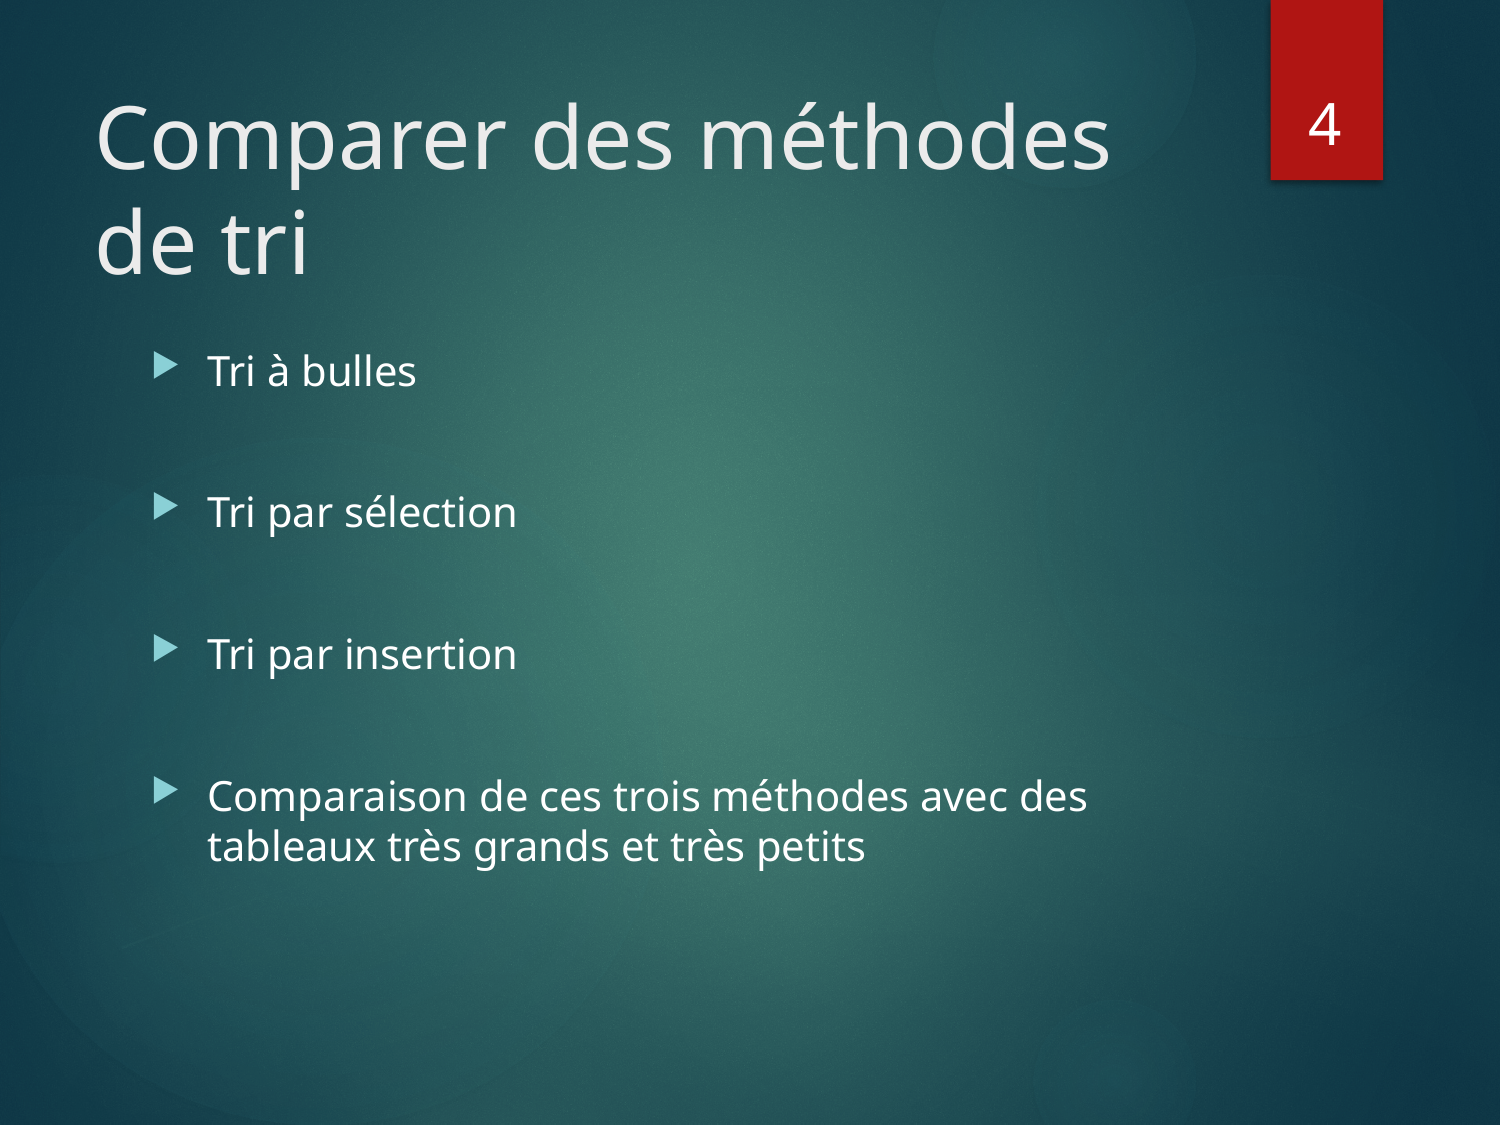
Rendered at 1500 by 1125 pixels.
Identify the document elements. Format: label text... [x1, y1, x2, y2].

slide_number 4 [1273, 48, 1378, 175]
title Comparer des méthodes de tri [79, 74, 1237, 304]
list Tri à bulles Tri par sélection Tri par insertion Comparaison de ces trois méthodes avec des tableaux très grands et très petits [135, 336, 1237, 1025]
